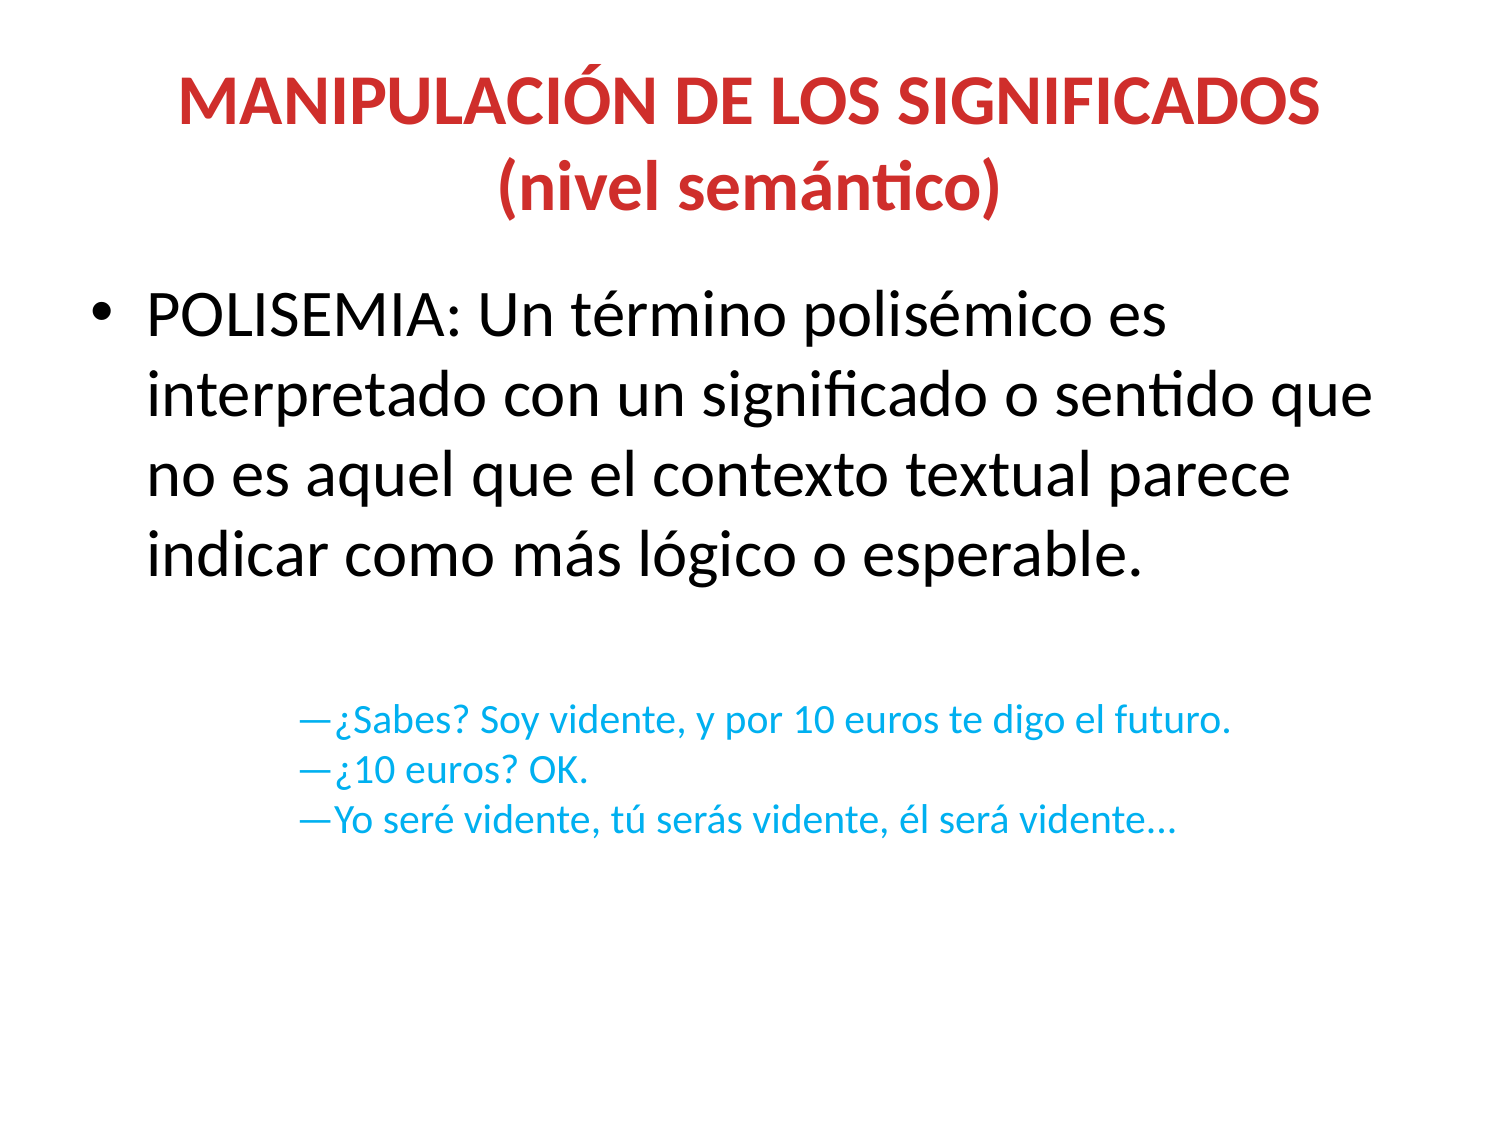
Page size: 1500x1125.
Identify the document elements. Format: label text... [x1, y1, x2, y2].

list POLISEMIA: Un término polisémico es interpretado con un significado o sentido que no es aquel que el contexto textual parece indicar como más lógico o esperable. —¿Sabes? Soy vidente, y por 10 euros te digo el futuro. —¿10 euros? OK. —Yo seré vidente, tú serás vidente, él será vidente... [75, 262, 1425, 1005]
title MANIPULACIÓN DE LOS SIGNIFICADOS (nivel semántico) [75, 45, 1425, 233]
